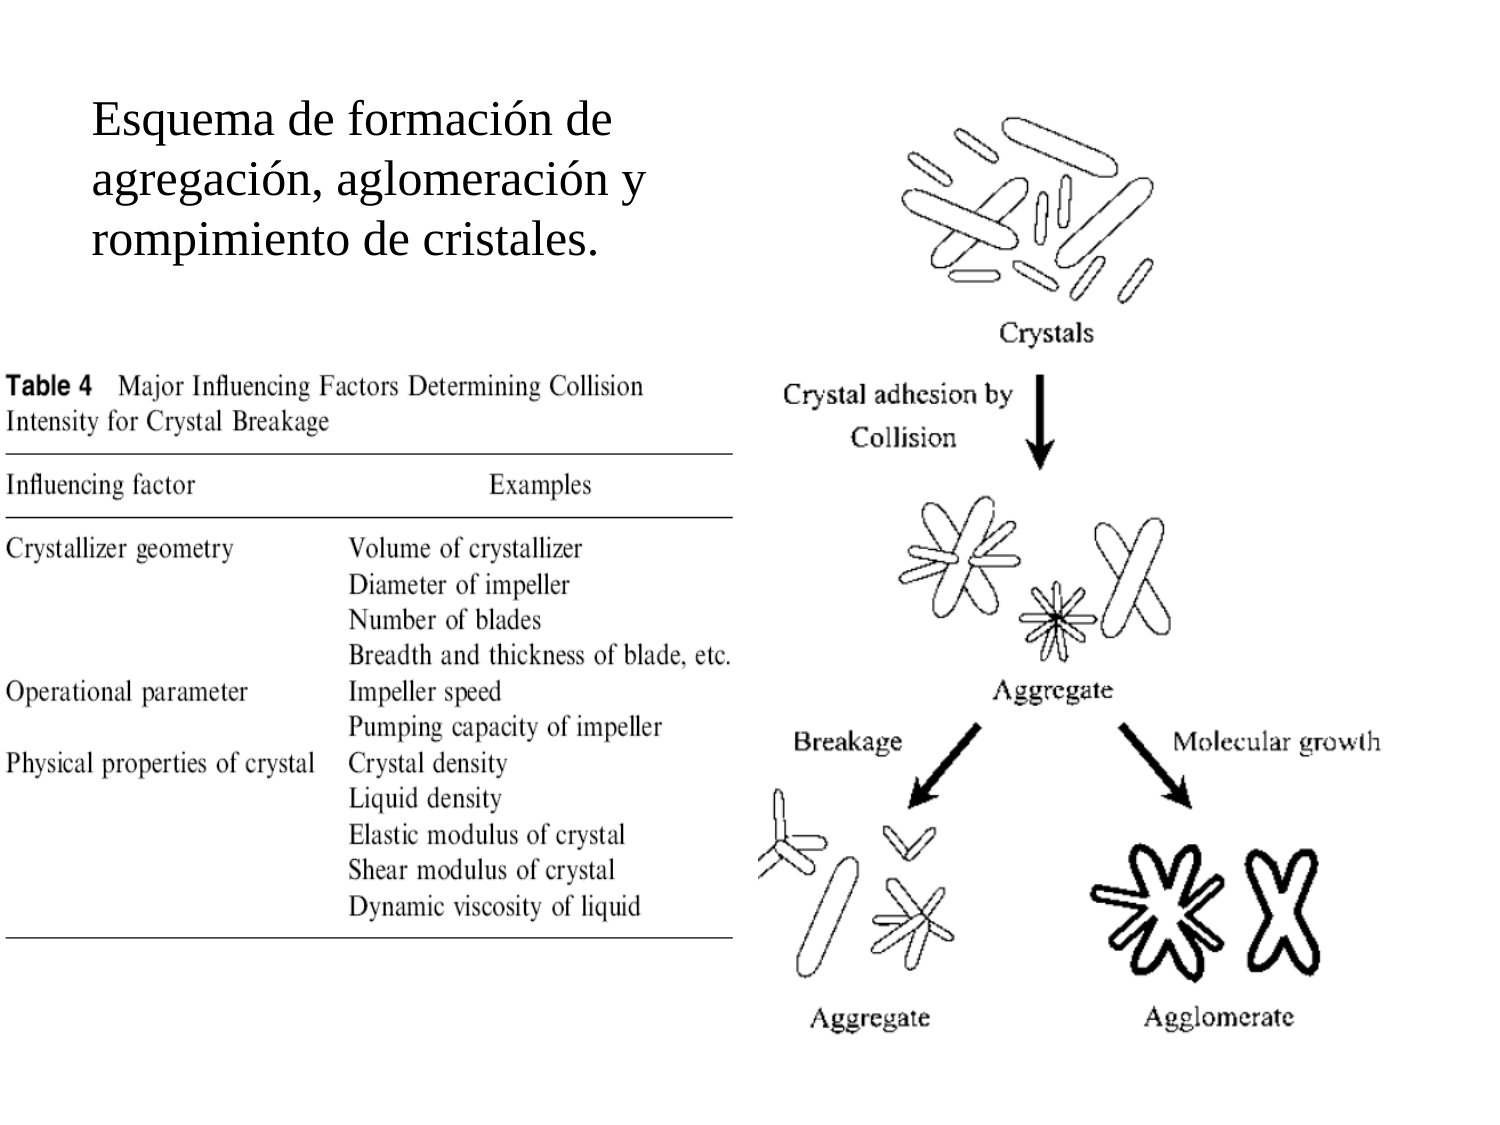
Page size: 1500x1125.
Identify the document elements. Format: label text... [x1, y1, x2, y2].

picture [0, 77, 1424, 1052]
text_box Esquema de formación de agregación, aglomeración y rompimiento de cristales. [76, 78, 700, 358]
